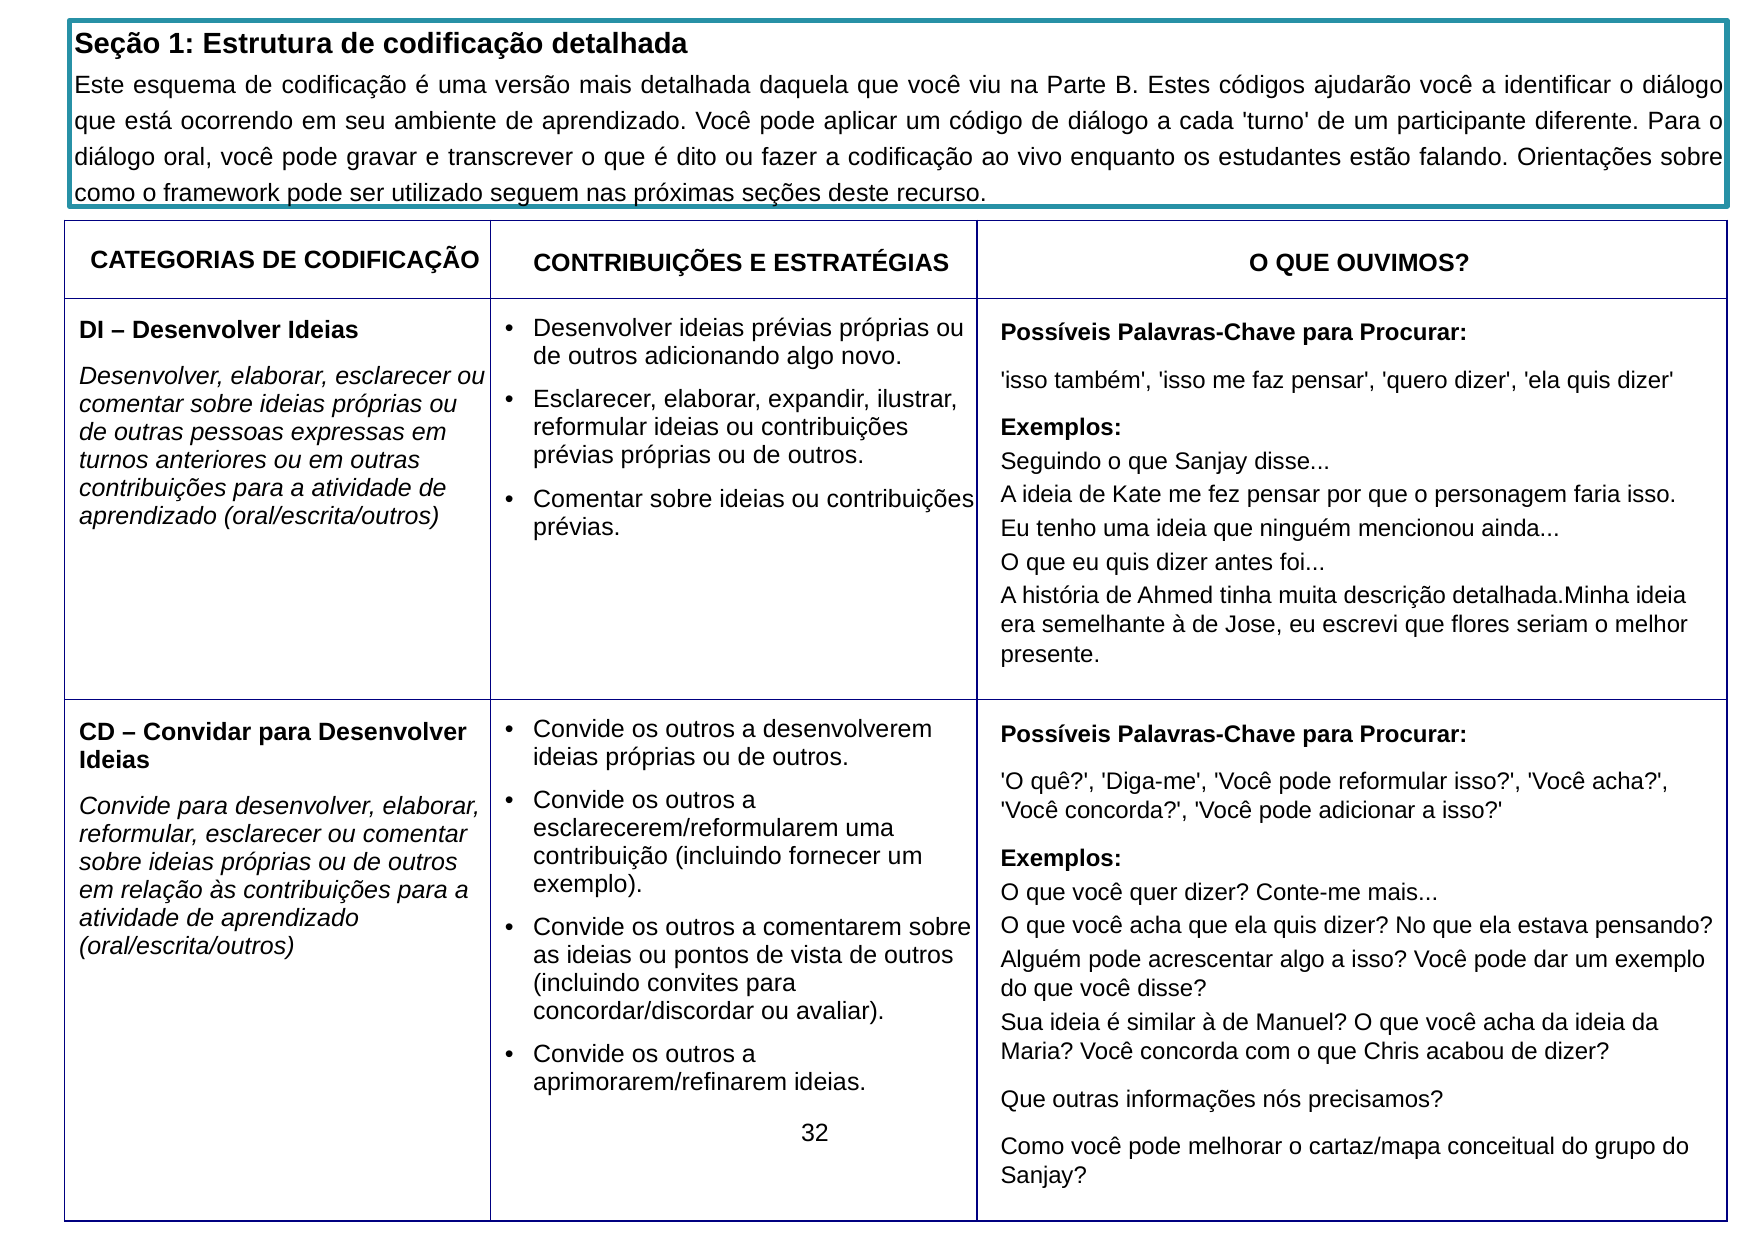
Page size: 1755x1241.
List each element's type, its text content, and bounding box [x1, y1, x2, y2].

table_cell Possíveis Palavras-Chave para Procurar: 'isso também', 'isso me faz pensar', 'quero dizer', 'ela quis dizer' Exemplos: Seguindo o que Sanjay disse... A ideia de Kate me fez pensar por que o personagem faria isso. Eu tenho uma ideia que ninguém mencionou ainda... O que eu quis dizer antes foi... A história de Ahmed tinha muita descrição detalhada.Minha ideia era semelhante à de Jose, eu escrevi que flores seriam o melhor presente. [978, 299, 1726, 699]
table_header CONTRIBUIÇÕES E ESTRATÉGIAS [491, 221, 976, 298]
table_cell Possíveis Palavras-Chave para Procurar: 'O quê?', 'Diga-me', 'Você pode reformular isso?', 'Você acha?', 'Você concorda?', 'Você pode adicionar a isso?' Exemplos: O que você quer dizer? Conte-me mais... O que você acha que ela quis dizer? No que ela estava pensando? Alguém pode acrescentar algo a isso? Você pode dar um exemplo do que você disse? Sua ideia é similar à de Manuel? O que você acha da ideia da Maria? Você concorda com o que Chris acabou de dizer? Que outras informações nós precisamos? Como você pode melhorar o cartaz/mapa conceitual do grupo do Sanjay? [978, 700, 1726, 1220]
table_cell DI – Desenvolver Ideias Desenvolver, elaborar, esclarecer ou comentar sobre ideias próprias ou de outras pessoas expressas em turnos anteriores ou em outras contribuições para a atividade de aprendizado (oral/escrita/outros) [65, 299, 490, 699]
table_cell Convide os outros a desenvolverem ideias próprias ou de outros. Convide os outros a esclarecerem/reformularem uma contribuição (incluindo fornecer um exemplo). Convide os outros a comentarem sobre as ideias ou pontos de vista de outros (incluindo convites para concordar/discordar ou avaliar). Convide os outros a aprimorarem/refinarem ideias. 32 [491, 700, 976, 1220]
table_header O QUE OUVIMOS? [978, 221, 1726, 298]
table_header CATEGORIAS DE CODIFICAÇÃO [65, 221, 490, 298]
table_cell CD – Convidar para Desenvolver Ideias Convide para desenvolver, elaborar, reformular, esclarecer ou comentar sobre ideias próprias ou de outros em relação às contribuições para a atividade de aprendizado (oral/escrita/outros) [65, 700, 490, 1220]
text_box Seção 1: Estrutura de codificação detalhada Este esquema de codificação é uma versão mais detalhada daquela que você viu na Parte B. Estes códigos ajudarão você a identificar o diálogo que está ocorrendo em seu ambiente de aprendizado. Você pode aplicar um código de diálogo a cada 'turno' de um participante diferente. Para o diálogo oral, você pode gravar e transcrever o que é dito ou fazer a codificação ao vivo enquanto os estudantes estão falando. Orientações sobre como o framework pode ser utilizado seguem nas próximas seções deste recurso. [69, 20, 1728, 207]
table_cell Desenvolver ideias prévias próprias ou de outros adicionando algo novo. Esclarecer, elaborar, expandir, ilustrar, reformular ideias ou contribuições prévias próprias ou de outros. Comentar sobre ideias ou contribuições prévias. [491, 299, 976, 699]
